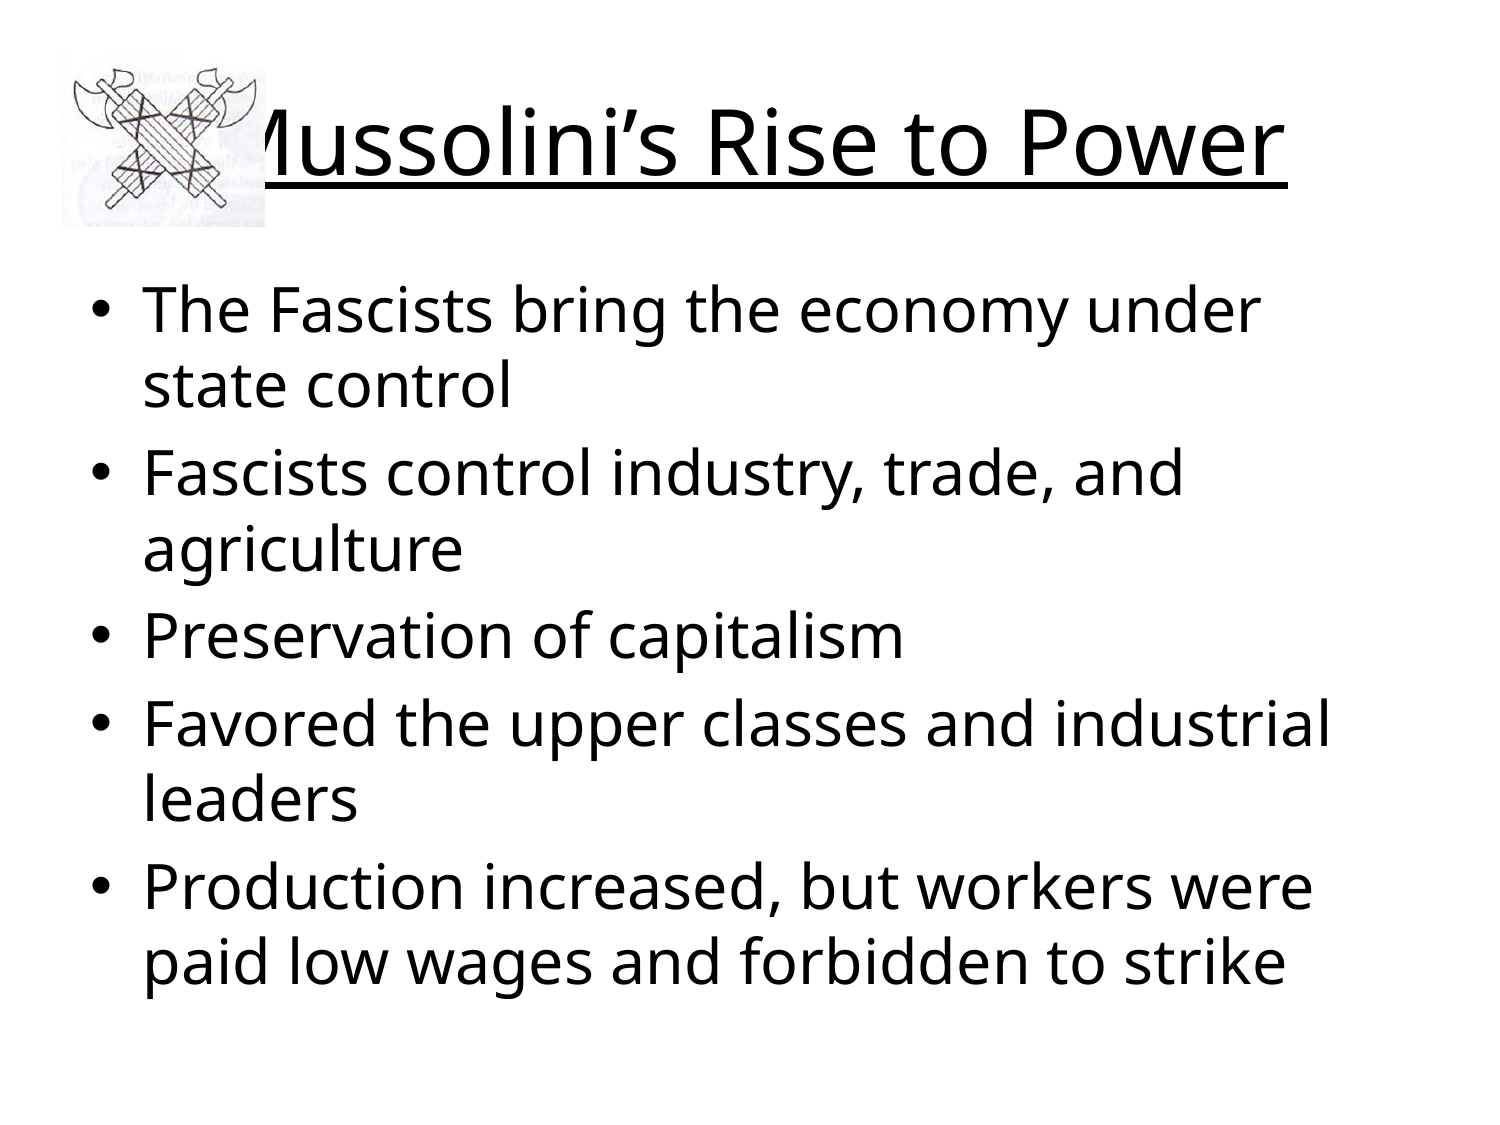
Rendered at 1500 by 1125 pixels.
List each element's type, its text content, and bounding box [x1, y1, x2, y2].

title Mussolini’s Rise to Power [75, 45, 1425, 233]
list The Fascists bring the economy under state control Fascists control industry, trade, and agriculture Preservation of capitalism Favored the upper classes and industrial leaders Production increased, but workers were paid low wages and forbidden to strike [75, 262, 1425, 1005]
picture [62, 49, 265, 227]
